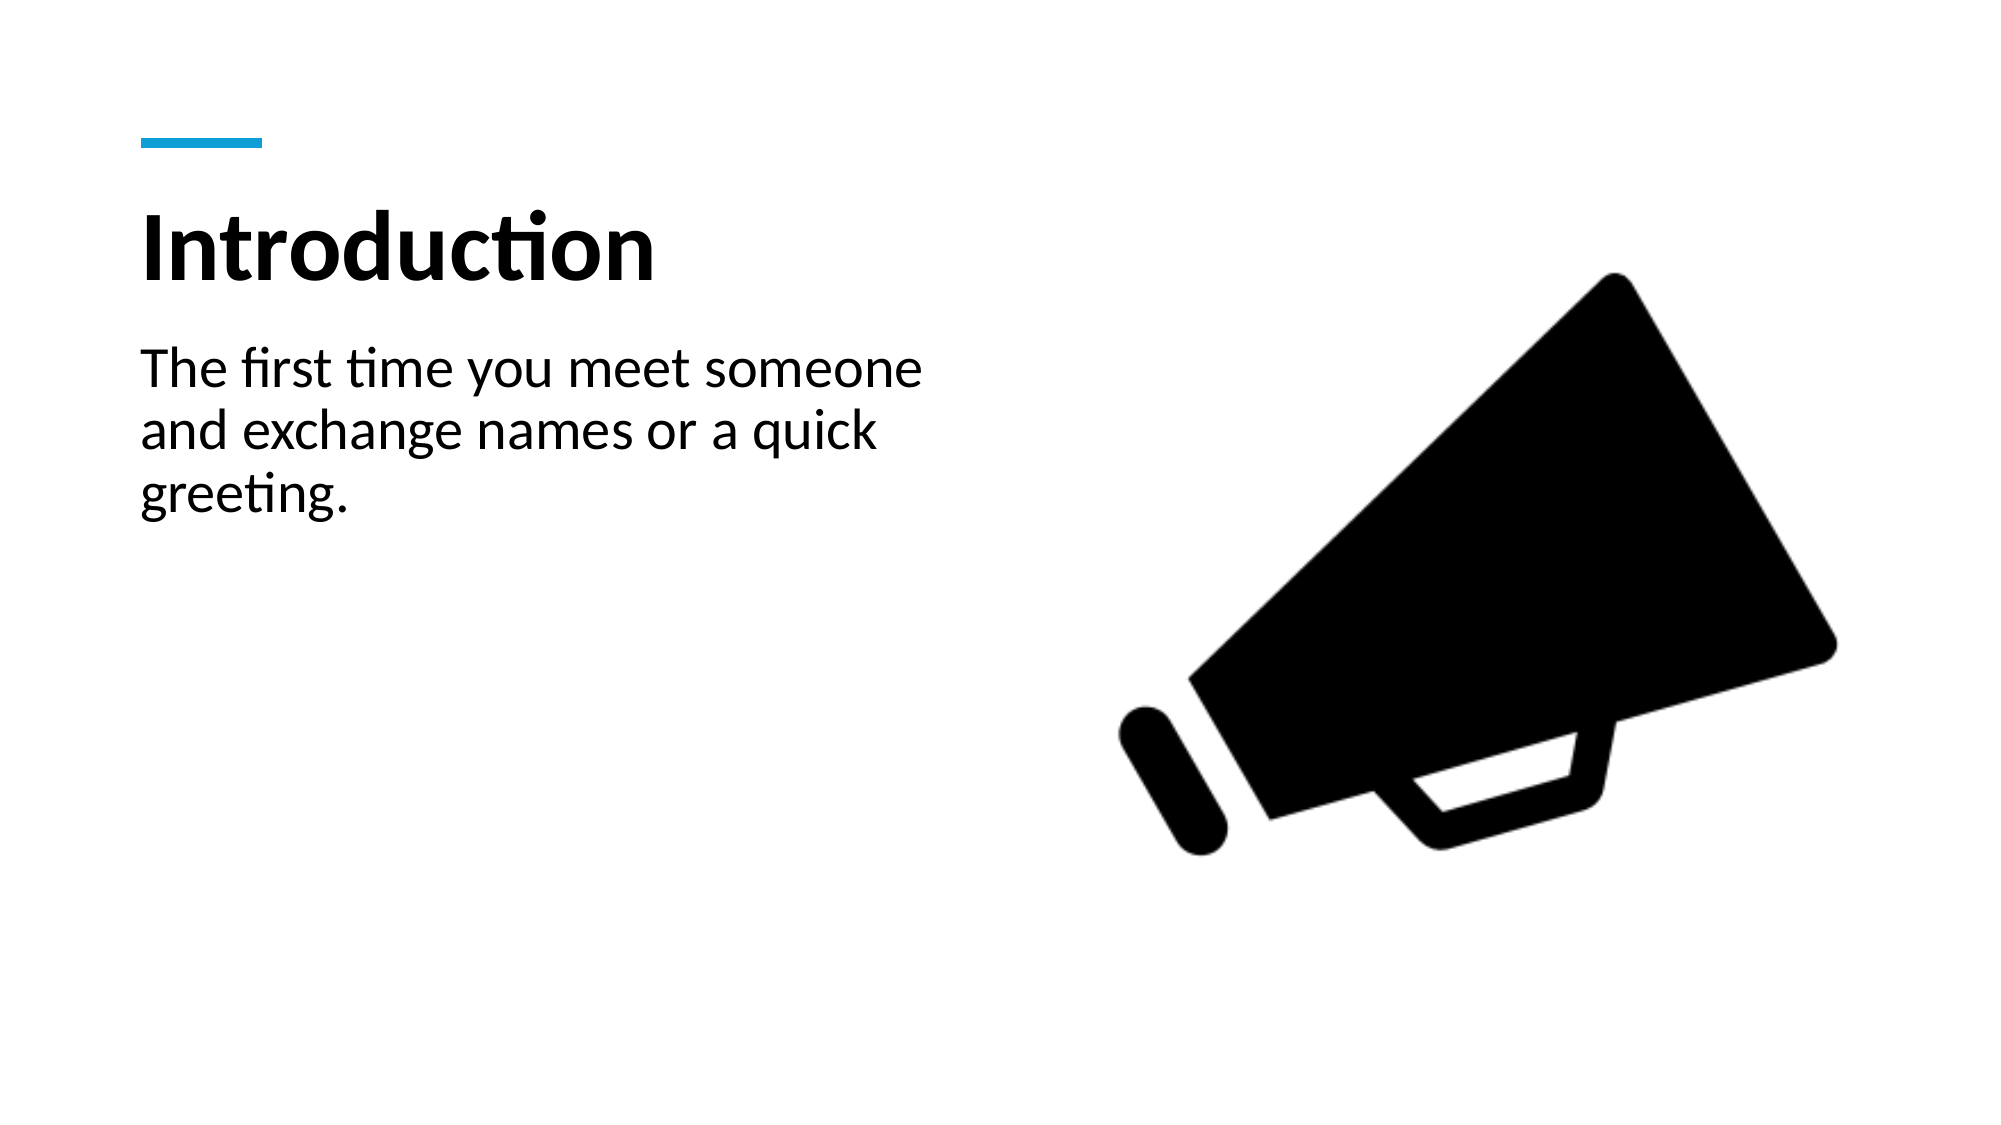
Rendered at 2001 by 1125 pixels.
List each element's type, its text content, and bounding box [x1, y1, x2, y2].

list The first time you meet someone and exchange names or a quick greeting. [124, 329, 1029, 1091]
title Introduction [124, 186, 1043, 330]
picture [1043, 125, 1917, 1000]
